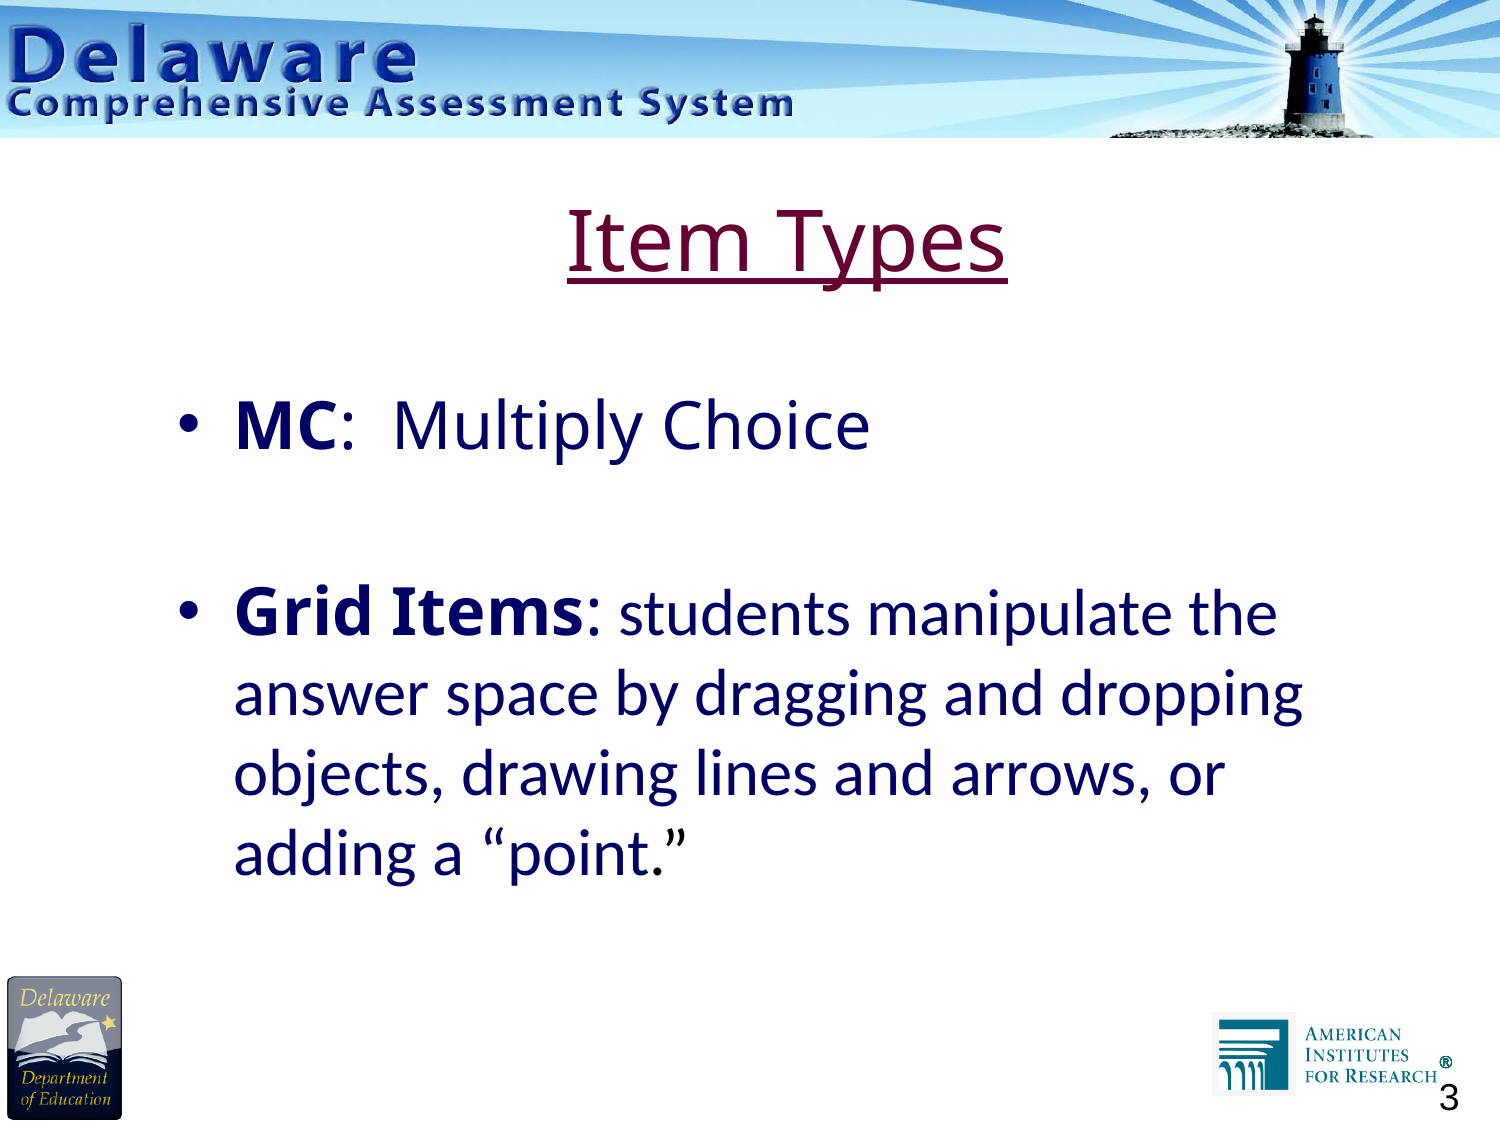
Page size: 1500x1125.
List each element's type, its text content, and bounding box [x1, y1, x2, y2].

picture [1212, 1012, 1438, 1097]
picture [0, 972, 128, 1125]
picture [0, 0, 1500, 138]
title Item Types [149, 149, 1426, 326]
list MC: Multiply Choice Grid Items: students manipulate the answer space by dragging and dropping objects, drawing lines and arrows, or adding a “point.” [162, 374, 1426, 1006]
